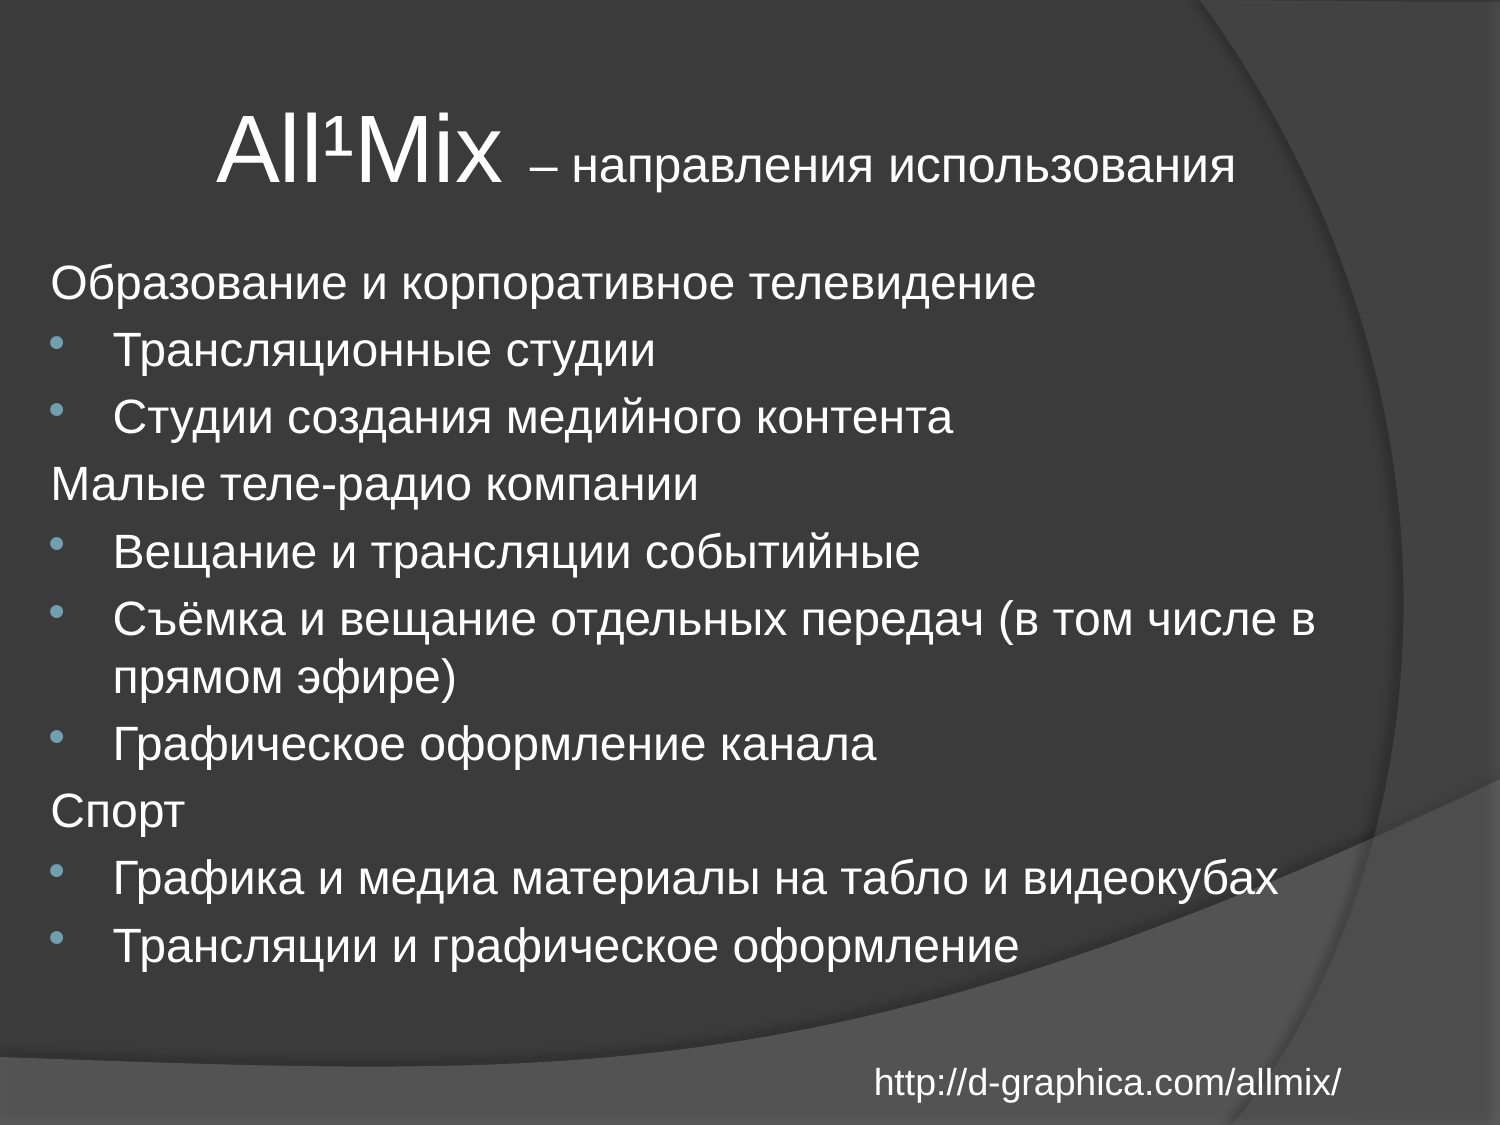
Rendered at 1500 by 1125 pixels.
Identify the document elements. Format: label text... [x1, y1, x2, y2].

text_box http://d-graphica.com/allmix/ [859, 1050, 1358, 1111]
title All¹Mix – направления использования [64, 45, 1388, 244]
list Образование и корпоративное телевидение Трансляционные студии Студии создания медийного контента Малые теле-радио компании Вещание и трансляции событийные Съёмка и вещание отдельных передач (в том числе в прямом эфире) Графическое оформление канала Спорт Графика и медиа материалы на табло и видеокубах Трансляции и графическое оформление [29, 243, 1360, 988]
